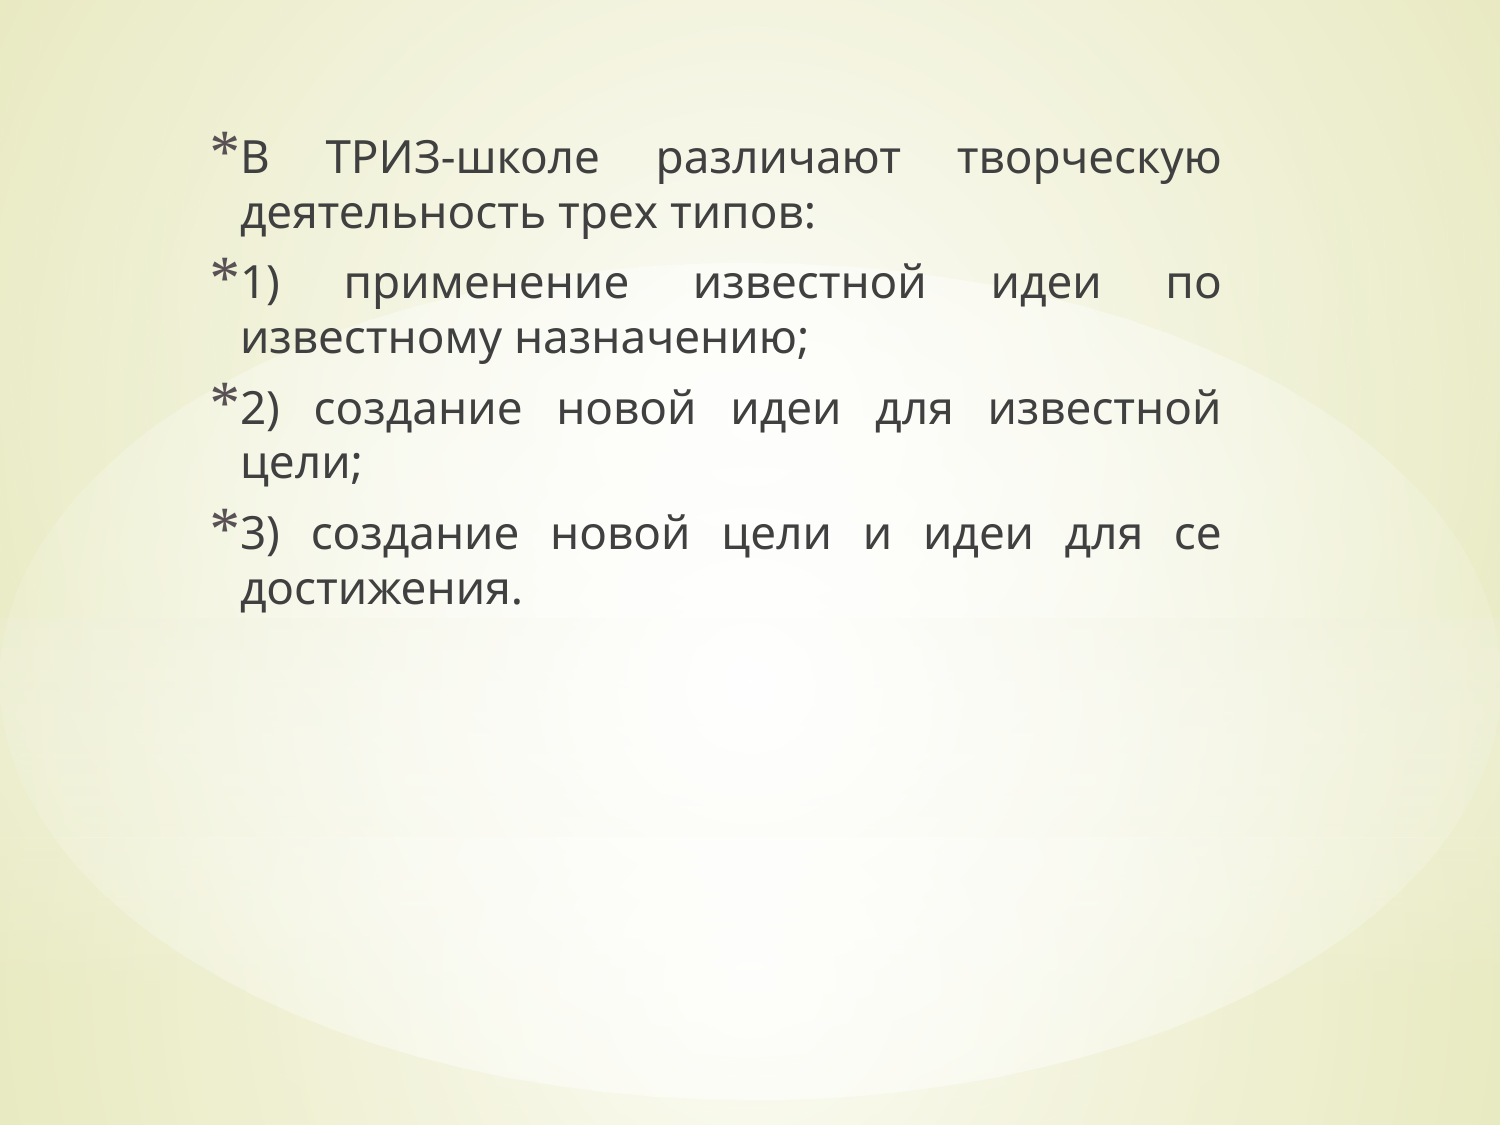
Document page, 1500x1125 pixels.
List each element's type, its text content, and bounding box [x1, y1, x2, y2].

list В ТРИЗ-школе различают творческую деятельность трех типов: 1) применение известной идеи по известному назначению; 2) создание новой идеи для известной цели; 3) создание новой цели и идеи для се достижения. [187, 120, 1238, 690]
